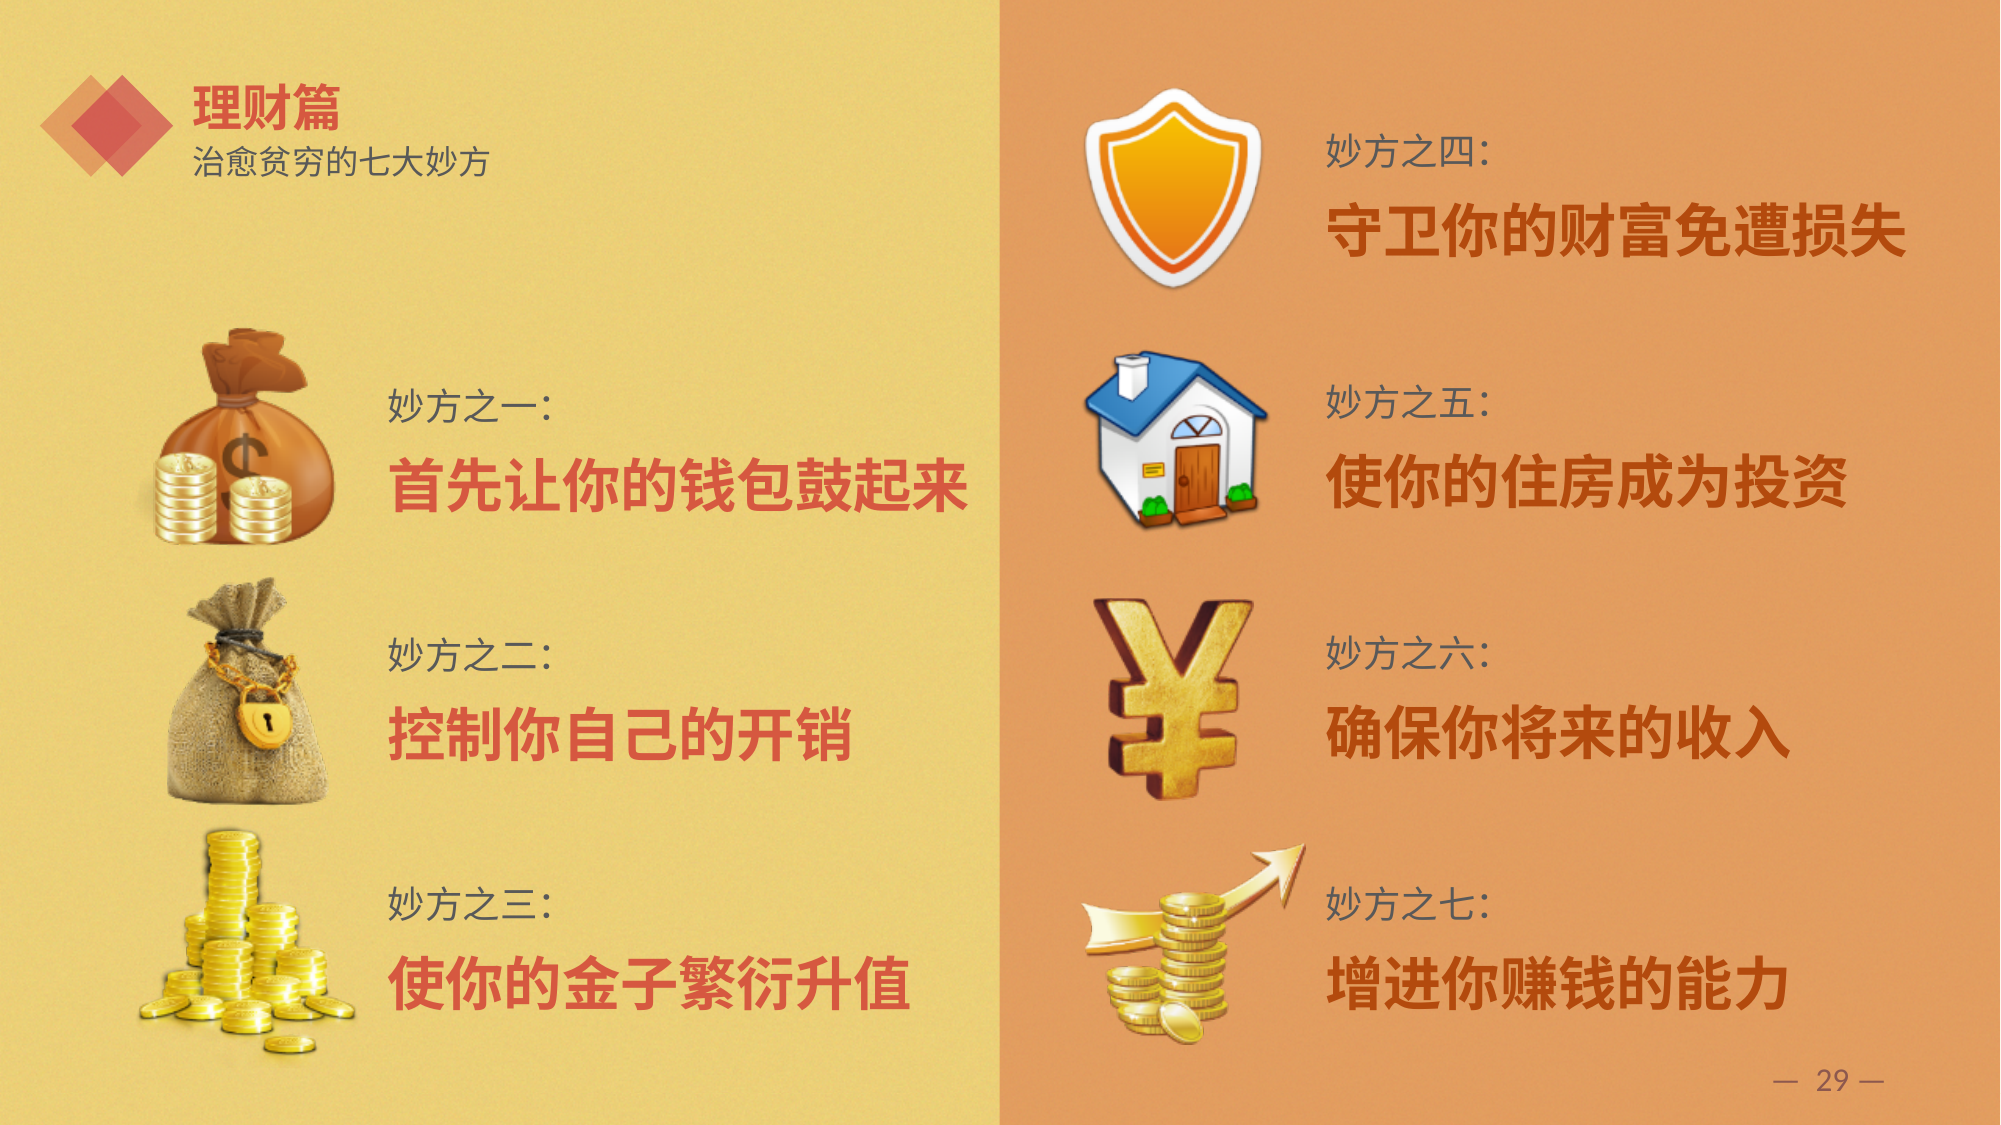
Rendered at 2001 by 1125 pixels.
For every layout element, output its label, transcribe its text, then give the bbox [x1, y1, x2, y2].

text_box [998, 0, 2000, 1125]
picture [1081, 843, 1306, 1045]
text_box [372, 862, 1000, 1025]
text_box 理财篇 治愈贫穷的七大妙方 [177, 61, 728, 189]
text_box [1310, 361, 1938, 524]
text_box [1310, 862, 1938, 1025]
picture [0, 0, 998, 1125]
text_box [372, 365, 1000, 528]
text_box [372, 614, 1000, 777]
picture [1093, 598, 1254, 801]
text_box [1310, 612, 1938, 774]
picture [1070, 87, 1276, 293]
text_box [1310, 110, 1938, 273]
picture [1077, 342, 1276, 541]
